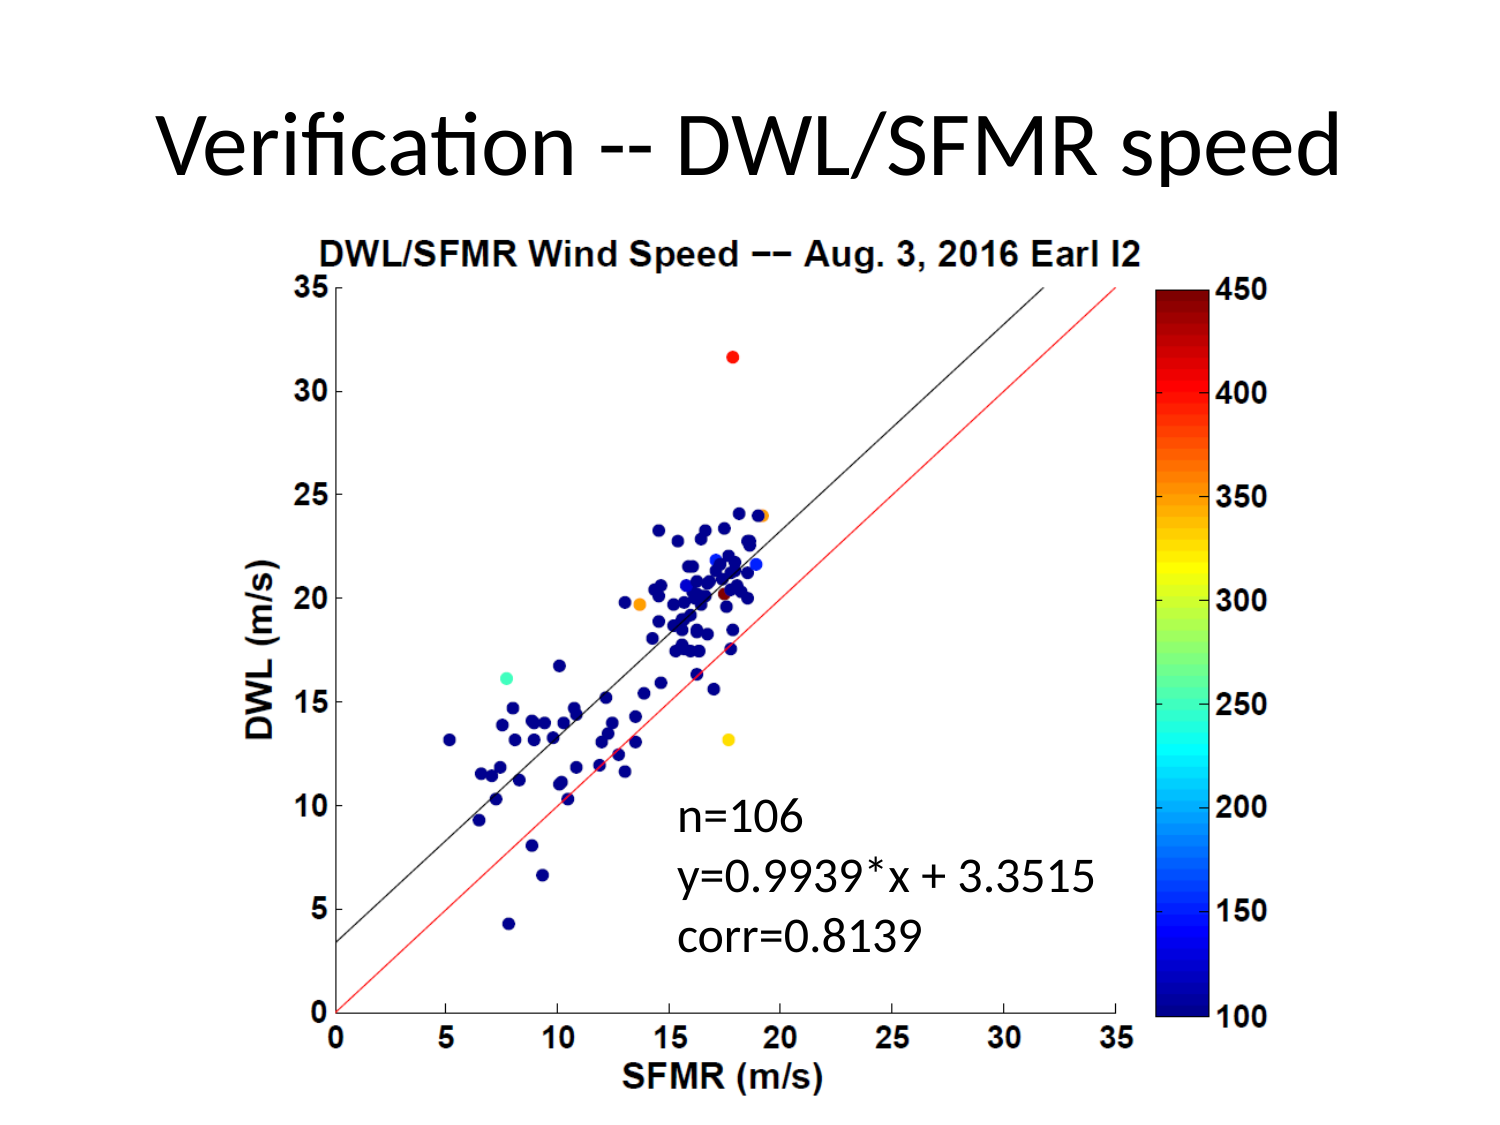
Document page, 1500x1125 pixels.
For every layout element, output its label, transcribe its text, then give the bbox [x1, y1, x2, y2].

title Verification -- DWL/SFMR speed [75, 45, 1425, 233]
picture [212, 187, 1303, 1113]
